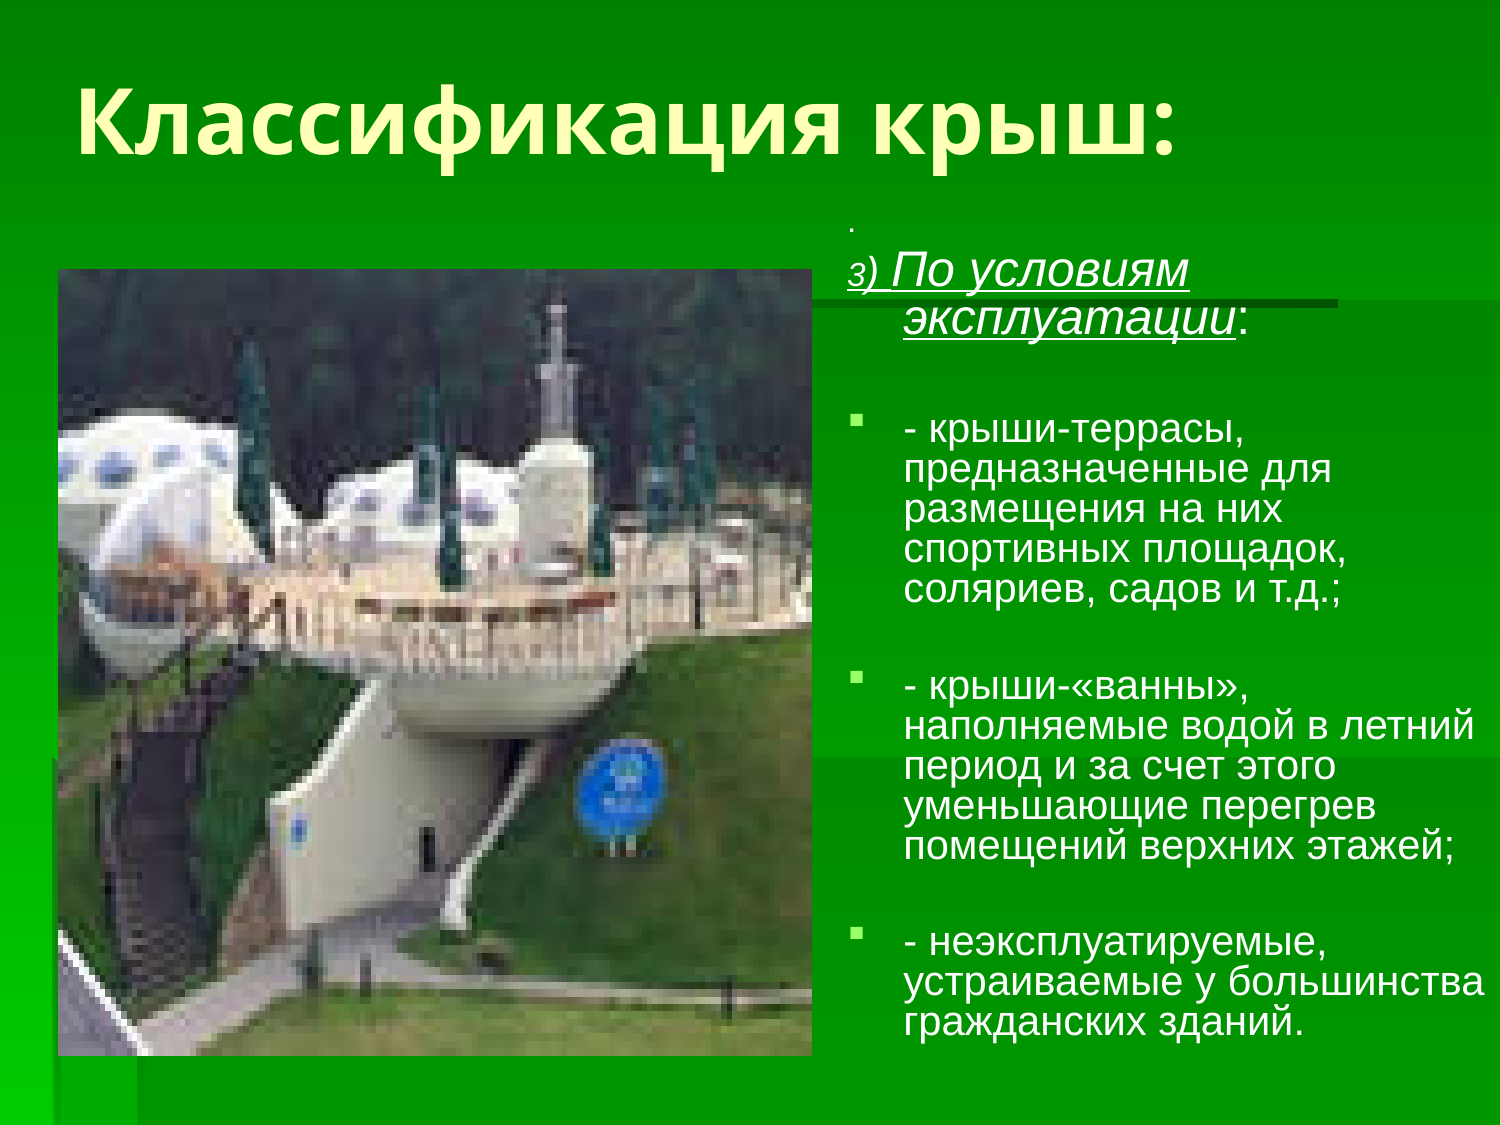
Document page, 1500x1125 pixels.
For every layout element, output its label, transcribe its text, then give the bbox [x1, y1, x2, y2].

title Классификация крыш: [58, 0, 1435, 236]
picture [58, 269, 812, 1056]
list . 3) По условиям эксплуатации: - крыши-террасы, предназначенные для размещения на них спортивных площадок, соляриев, садов и т.д.; - крыши-«ванны», наполняемые водой в летний период и за счет этого уменьшающие перегрев помещений верхних этажей; - неэксплуатируемые, устраиваемые у большинства гражданских зданий. [831, 198, 1500, 1125]
